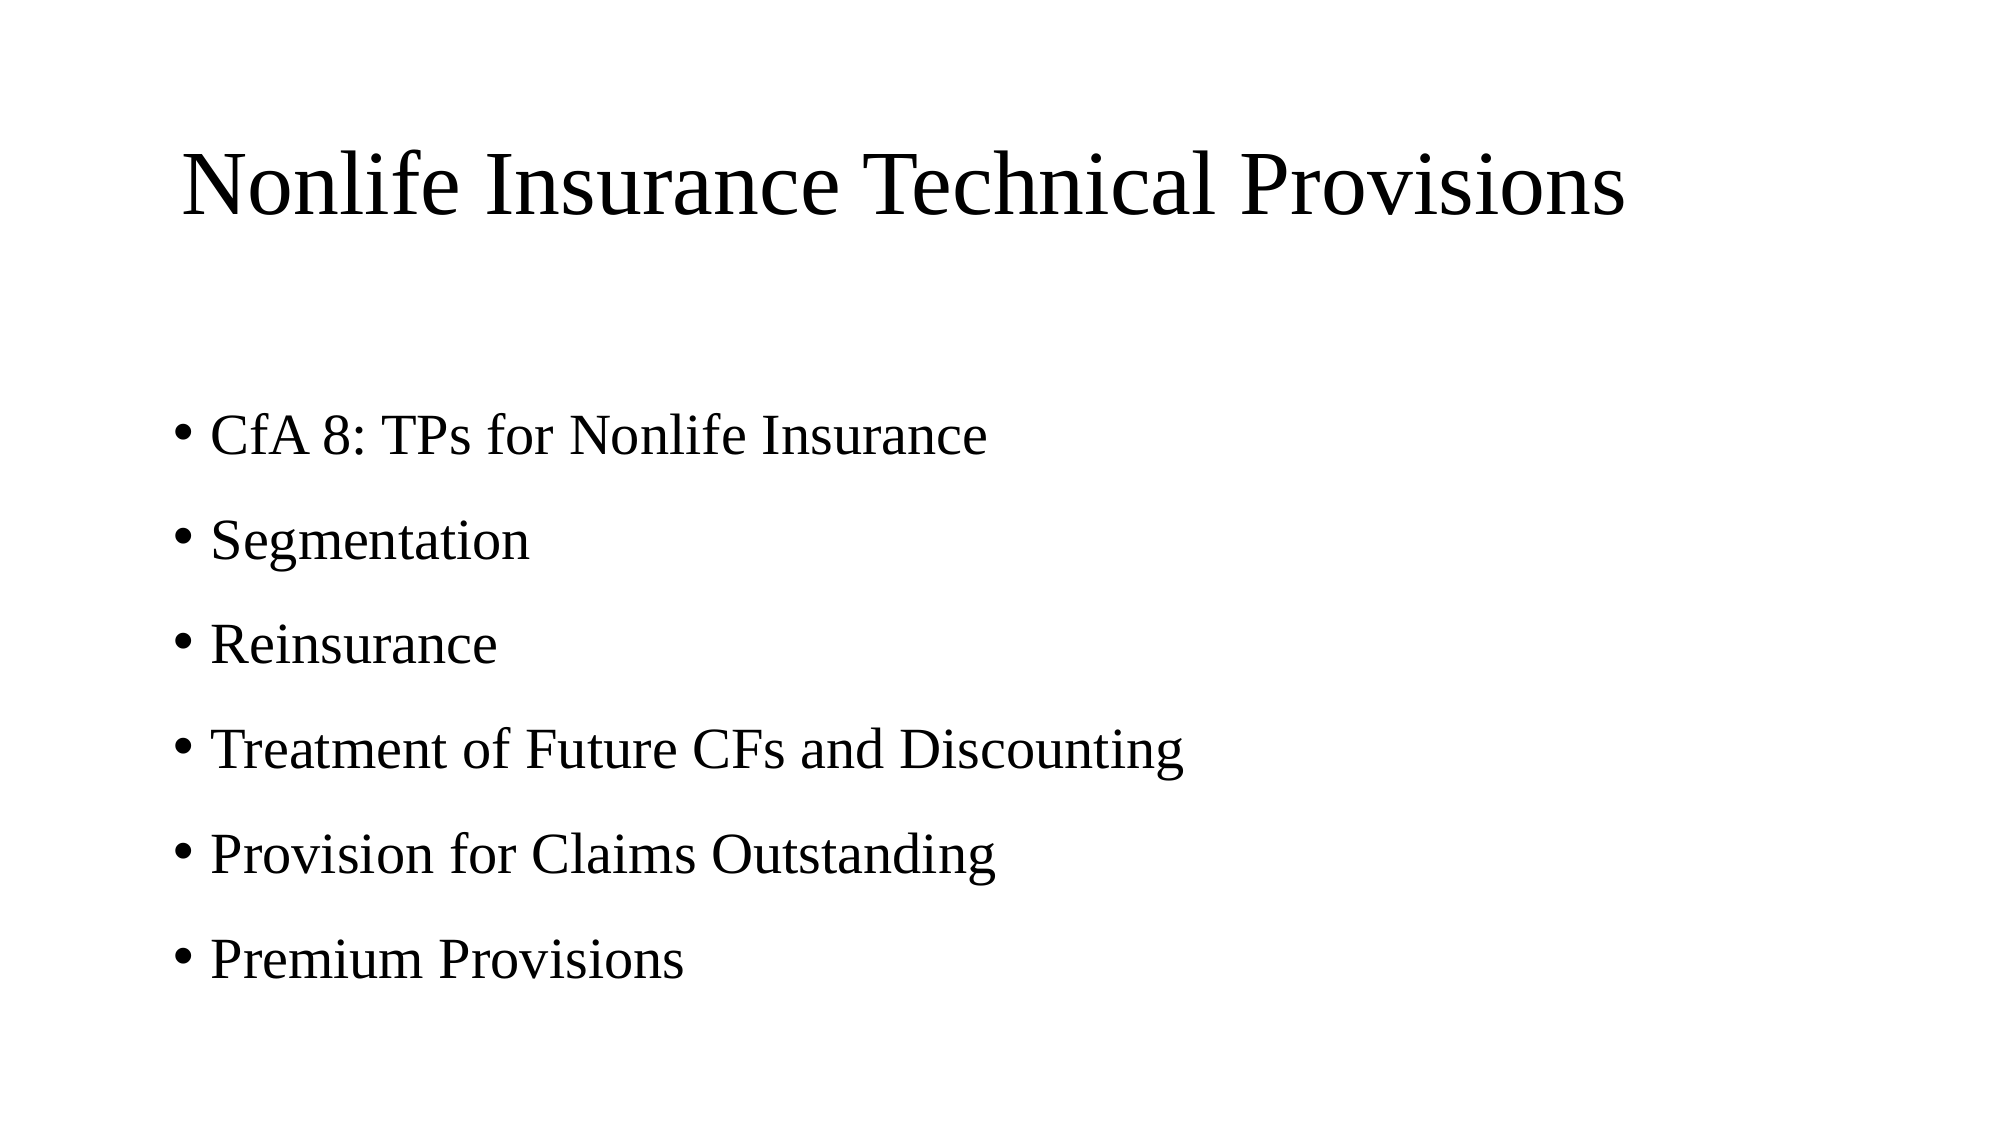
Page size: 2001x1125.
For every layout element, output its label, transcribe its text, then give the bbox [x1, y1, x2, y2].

title Nonlife Insurance Technical Provisions [166, 62, 1875, 308]
list CfA 8: TPs for Nonlife Insurance Segmentation Reinsurance Treatment of Future CFs and Discounting Provision for Claims Outstanding Premium Provisions [158, 353, 1884, 1068]
